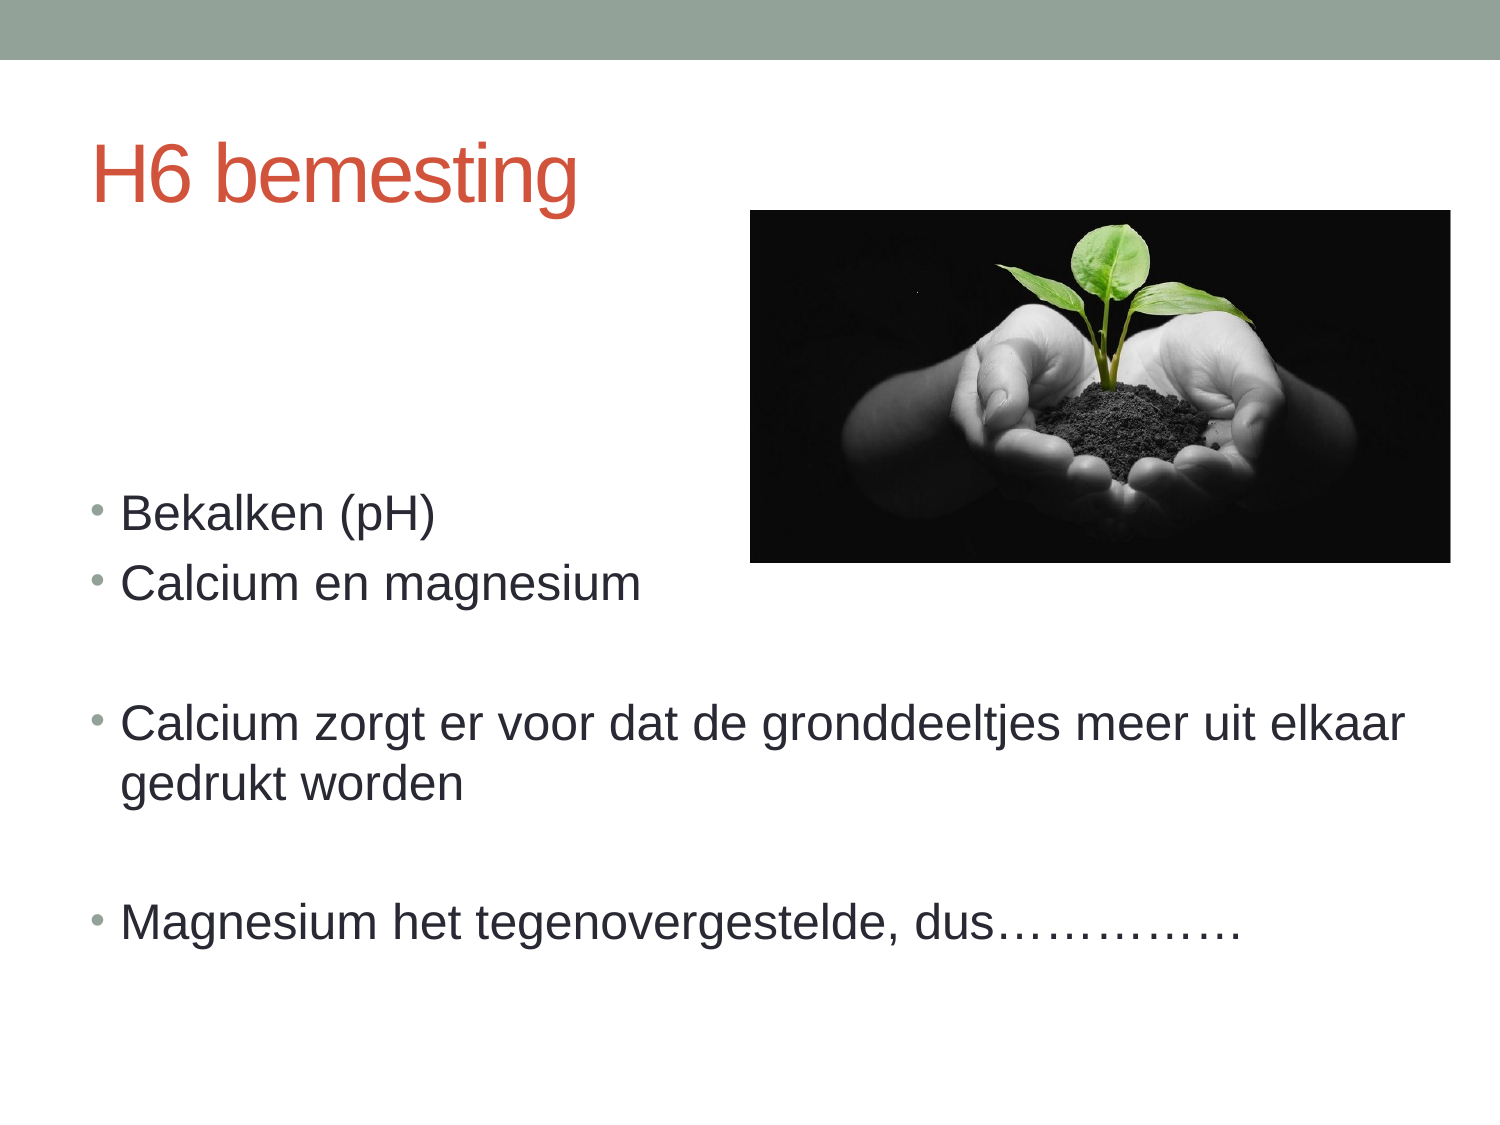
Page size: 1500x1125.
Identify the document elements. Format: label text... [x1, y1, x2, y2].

picture [749, 210, 1454, 563]
list Bekalken (pH) Calcium en magnesium Calcium zorgt er voor dat de gronddeeltjes meer uit elkaar gedrukt worden Magnesium het tegenovergestelde, dus…………… [75, 262, 1425, 1063]
title H6 bemesting [75, 87, 1425, 250]
